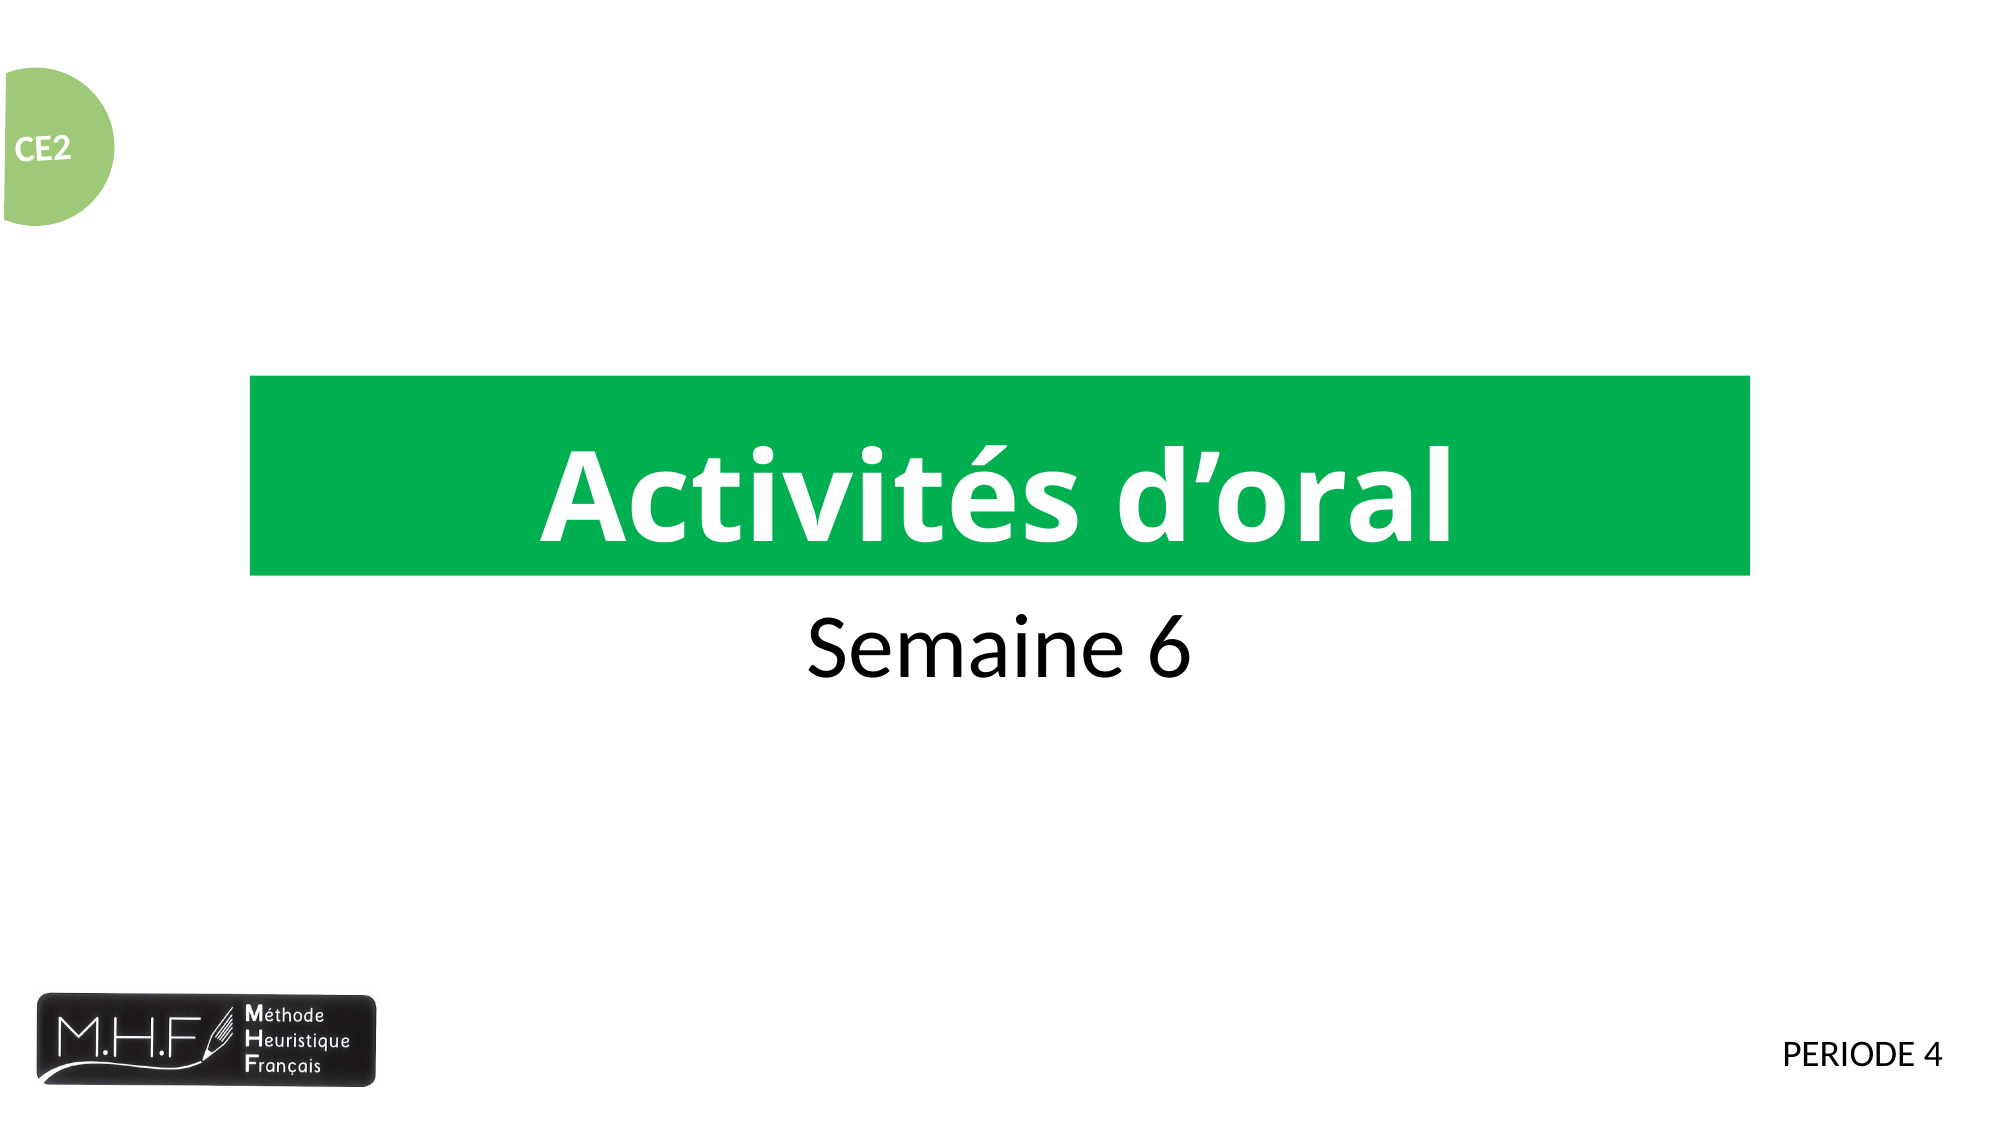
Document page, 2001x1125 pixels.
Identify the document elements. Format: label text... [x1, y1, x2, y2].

subtitle Semaine 6 [249, 590, 1750, 863]
title Activités d’oral [249, 375, 1750, 576]
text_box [0, 53, 112, 241]
picture [33, 990, 379, 1089]
text_box PERIODE 4 [1362, 1021, 1967, 1082]
